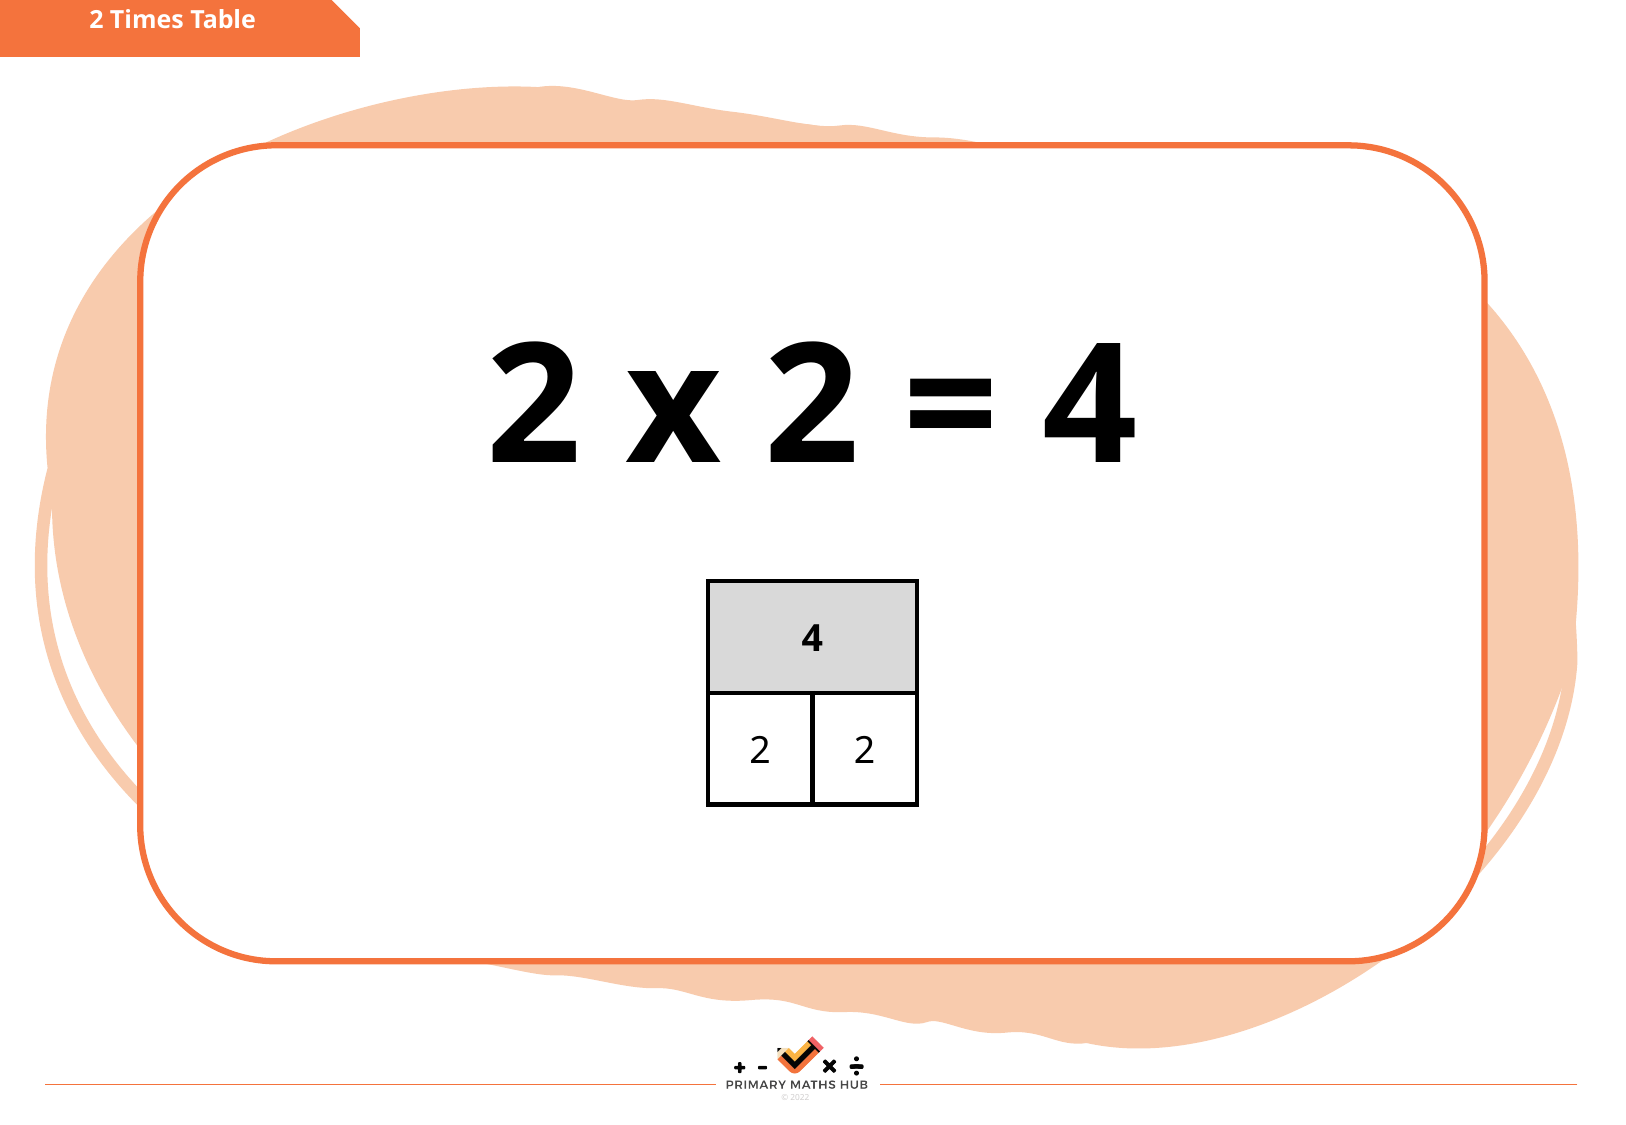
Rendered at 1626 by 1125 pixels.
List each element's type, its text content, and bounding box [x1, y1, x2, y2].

table_header 4 [710, 583, 915, 691]
text_box [496, 961, 1373, 1044]
text_box © 2022 [720, 1084, 870, 1110]
text_box [273, 91, 956, 144]
table_cell 2 [710, 695, 810, 802]
picture [722, 1034, 872, 1094]
text_box [139, 144, 1486, 963]
text_box [39, 211, 158, 800]
text_box 2 x 2 = 4 [140, 288, 1485, 503]
text_box 2 Times Table [0, 0, 361, 58]
text_box [1481, 301, 1579, 864]
table_cell 2 [815, 695, 915, 802]
